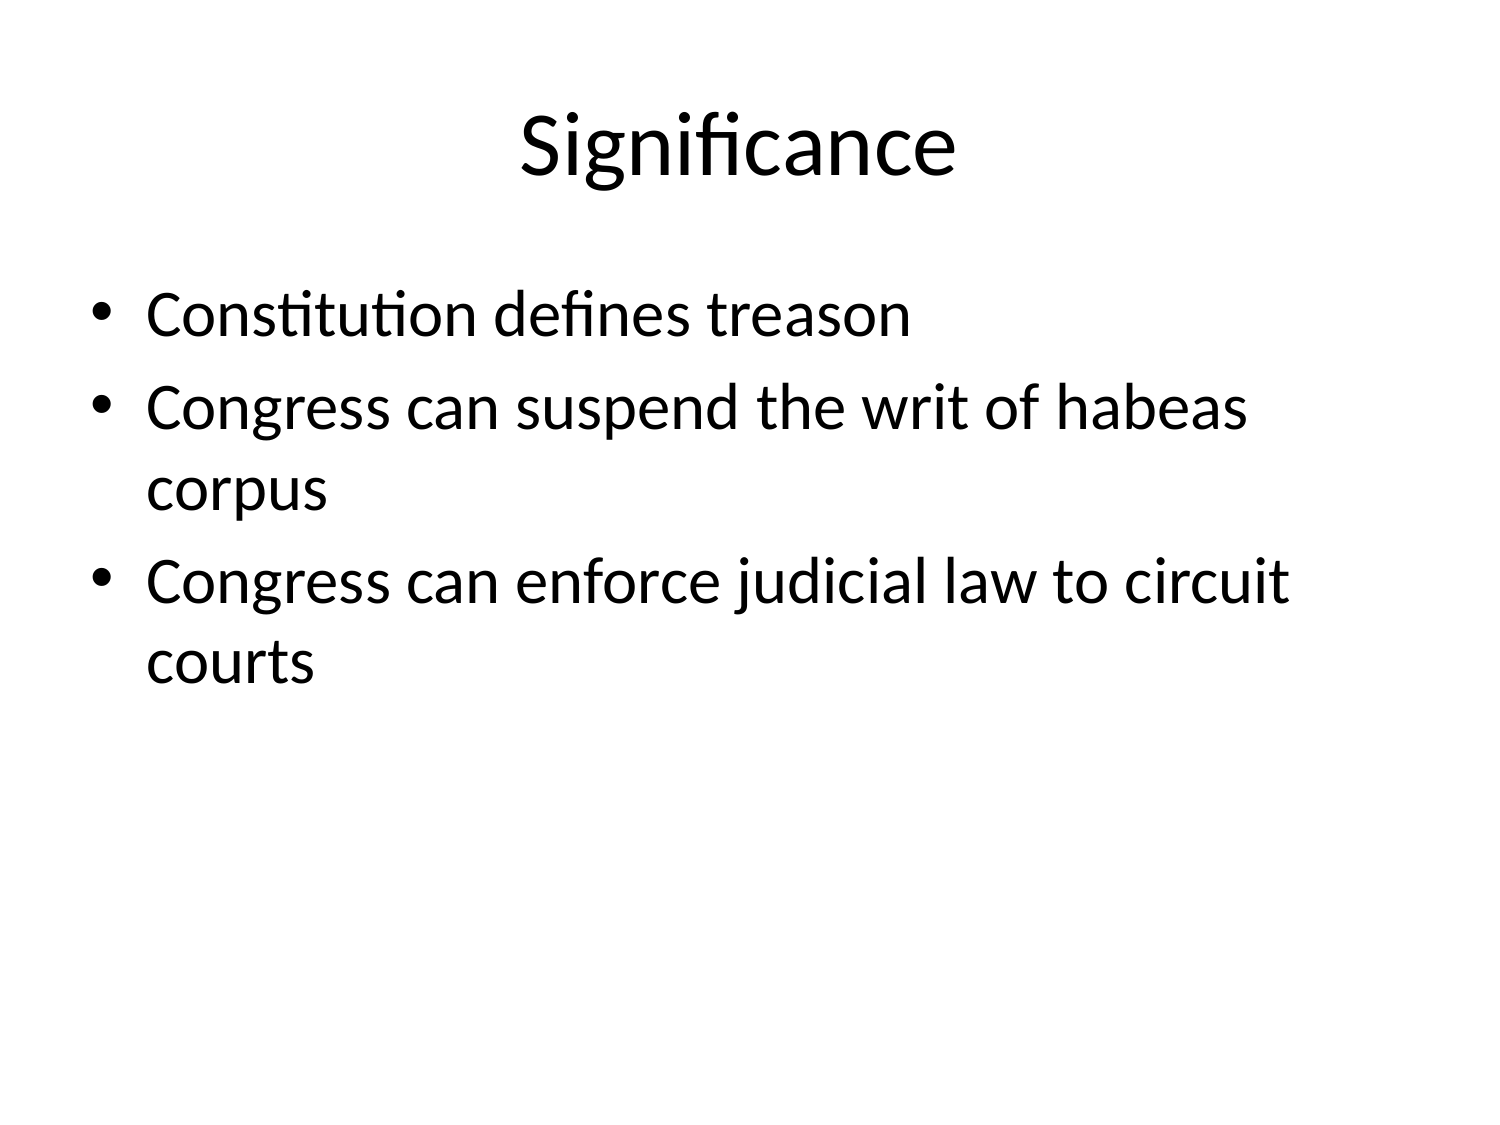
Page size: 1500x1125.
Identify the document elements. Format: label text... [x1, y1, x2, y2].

list Constitution defines treason Congress can suspend the writ of habeas corpus Congress can enforce judicial law to circuit courts [75, 262, 1425, 1005]
title Significance [75, 45, 1425, 233]
